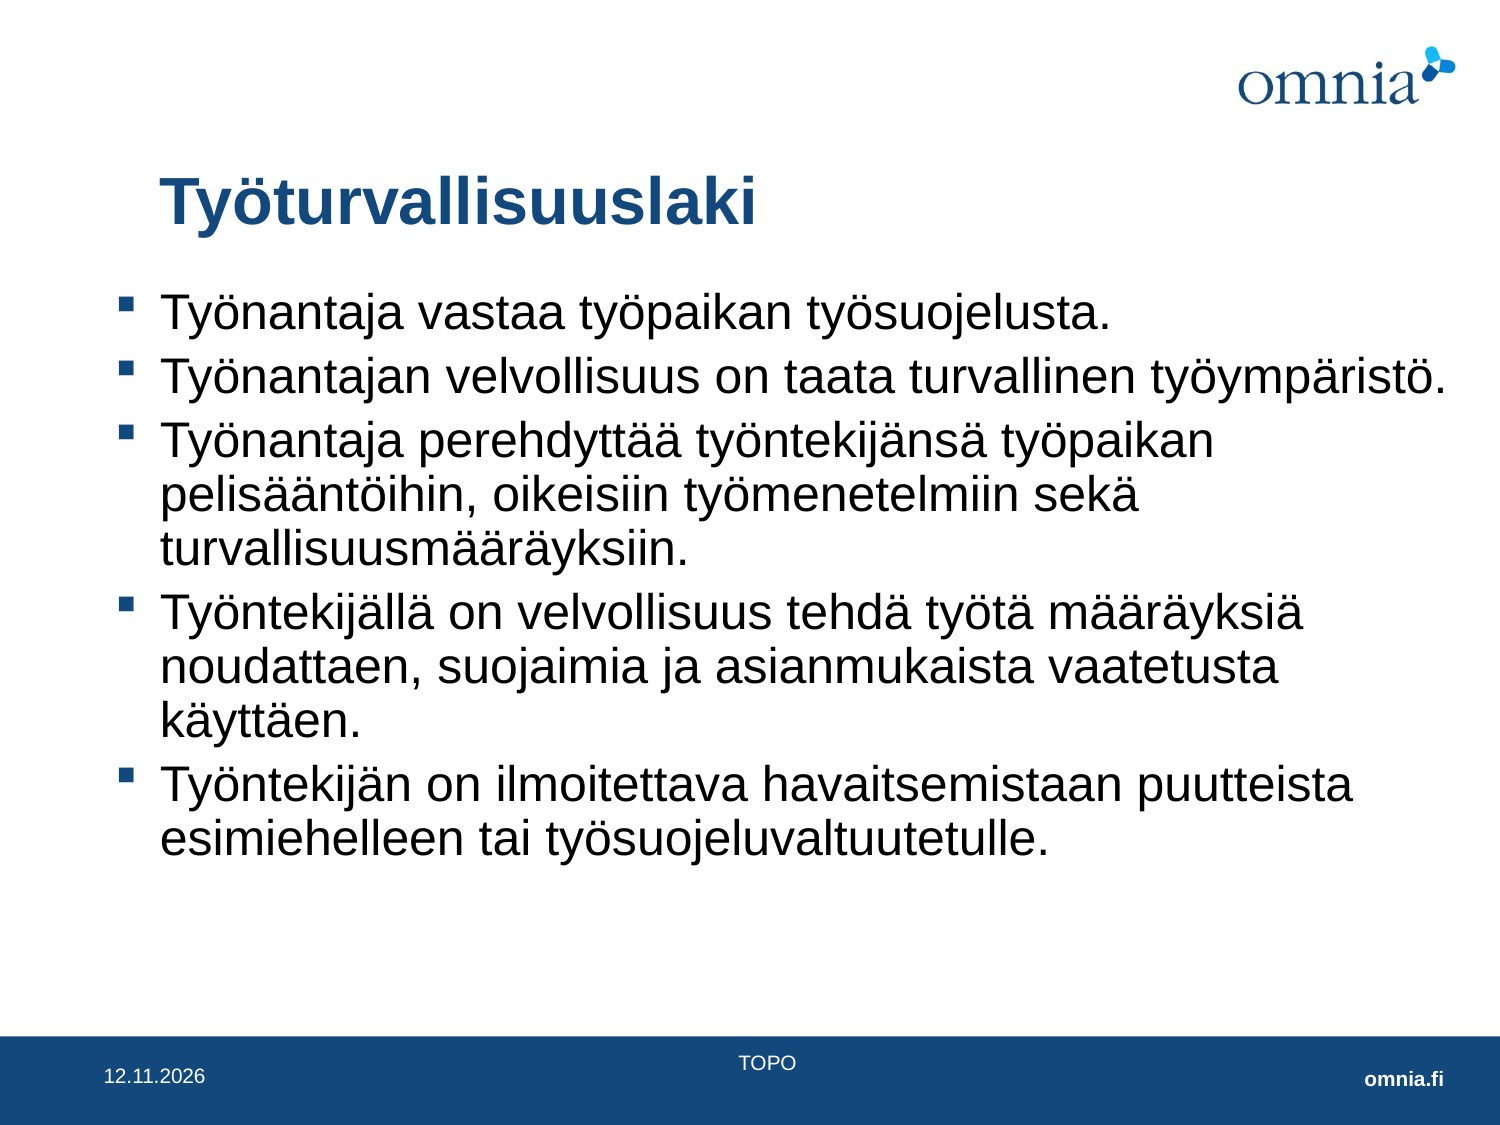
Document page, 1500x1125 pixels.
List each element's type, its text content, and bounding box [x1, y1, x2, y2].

title Työturvallisuuslaki [144, 104, 1483, 278]
list Työnantaja vastaa työpaikan työsuojelusta. Työnantajan velvollisuus on taata turvallinen työympäristö. Työnantaja perehdyttää työntekijänsä työpaikan pelisääntöihin, oikeisiin työmenetelmiin sekä turvallisuusmääräyksiin. Työntekijällä on velvollisuus tehdä työtä määräyksiä noudattaen, suojaimia ja asianmukaista vaatetusta käyttäen. Työntekijän on ilmoitettava havaitsemistaan puutteista esimiehelleen tai työsuojeluvaltuutetulle. [88, 278, 1483, 976]
picture [1222, 30, 1471, 104]
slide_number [88, 1045, 384, 1105]
footer TOPO [531, 1045, 1004, 1105]
